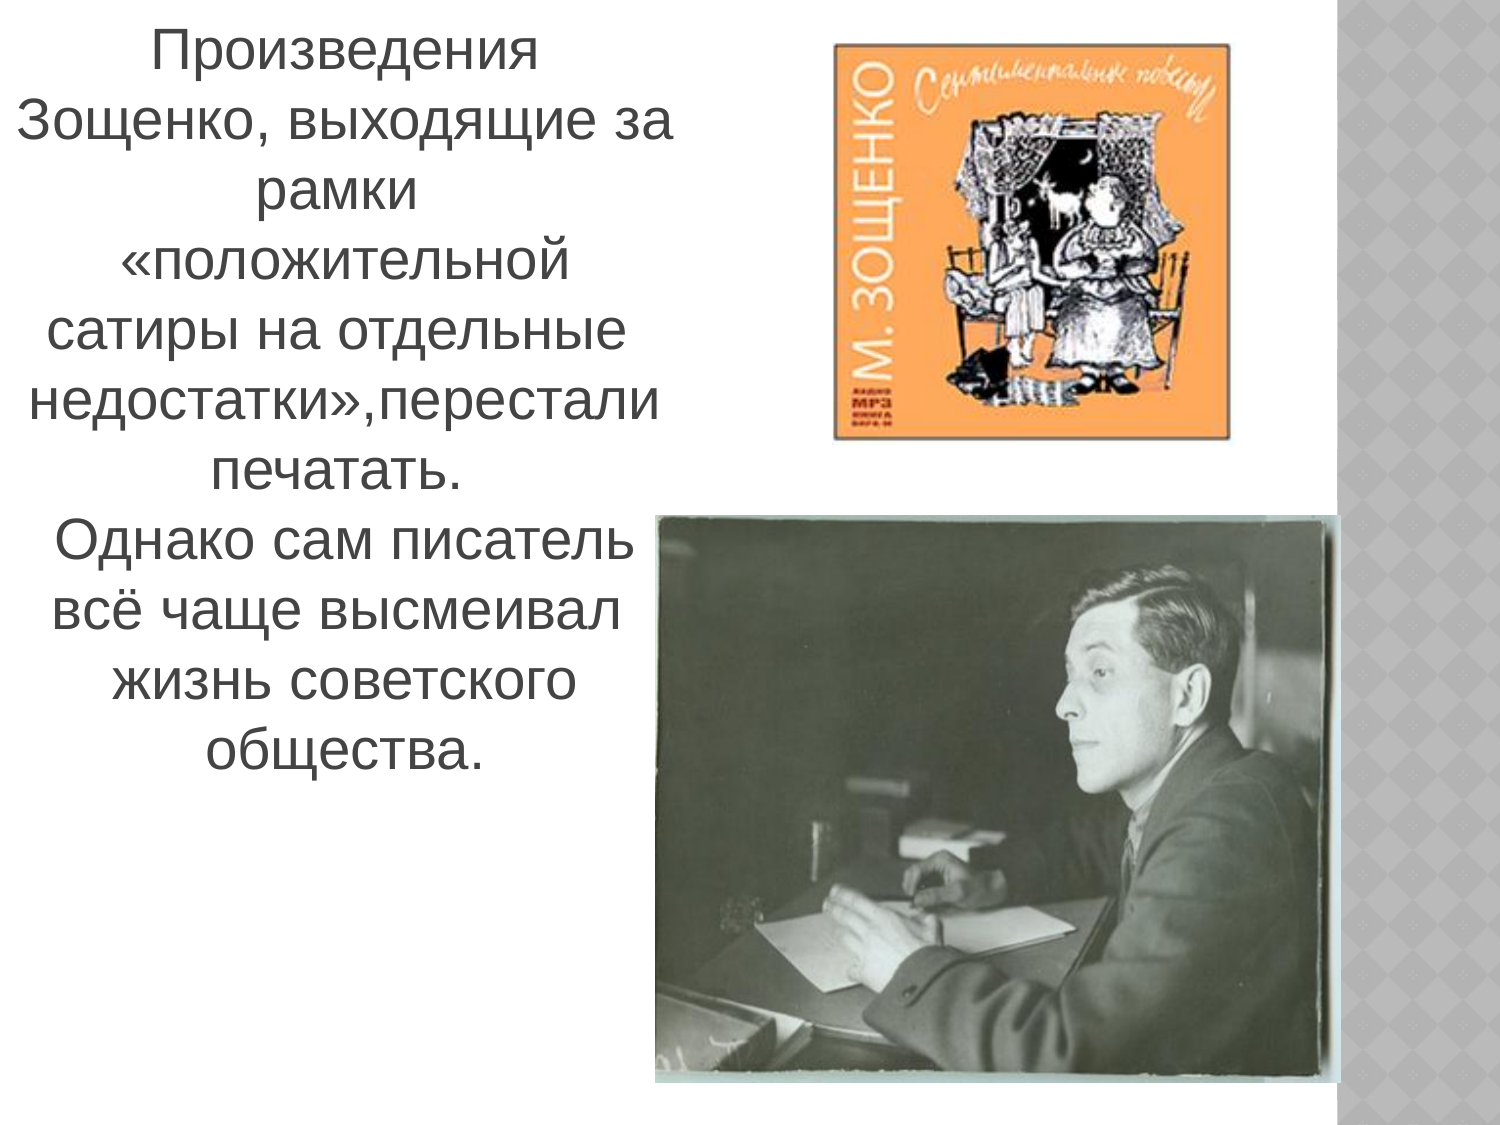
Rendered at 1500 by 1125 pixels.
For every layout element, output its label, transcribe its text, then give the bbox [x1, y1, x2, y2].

picture [655, 514, 1341, 1083]
text_box Произведения Зощенко, выходящие за рамки «положительной сатиры на отдельные недостатки»,перестали печатать. Однако сам писатель всё чаще высмеивал жизнь советского общества. [0, 3, 691, 789]
picture [832, 42, 1235, 445]
